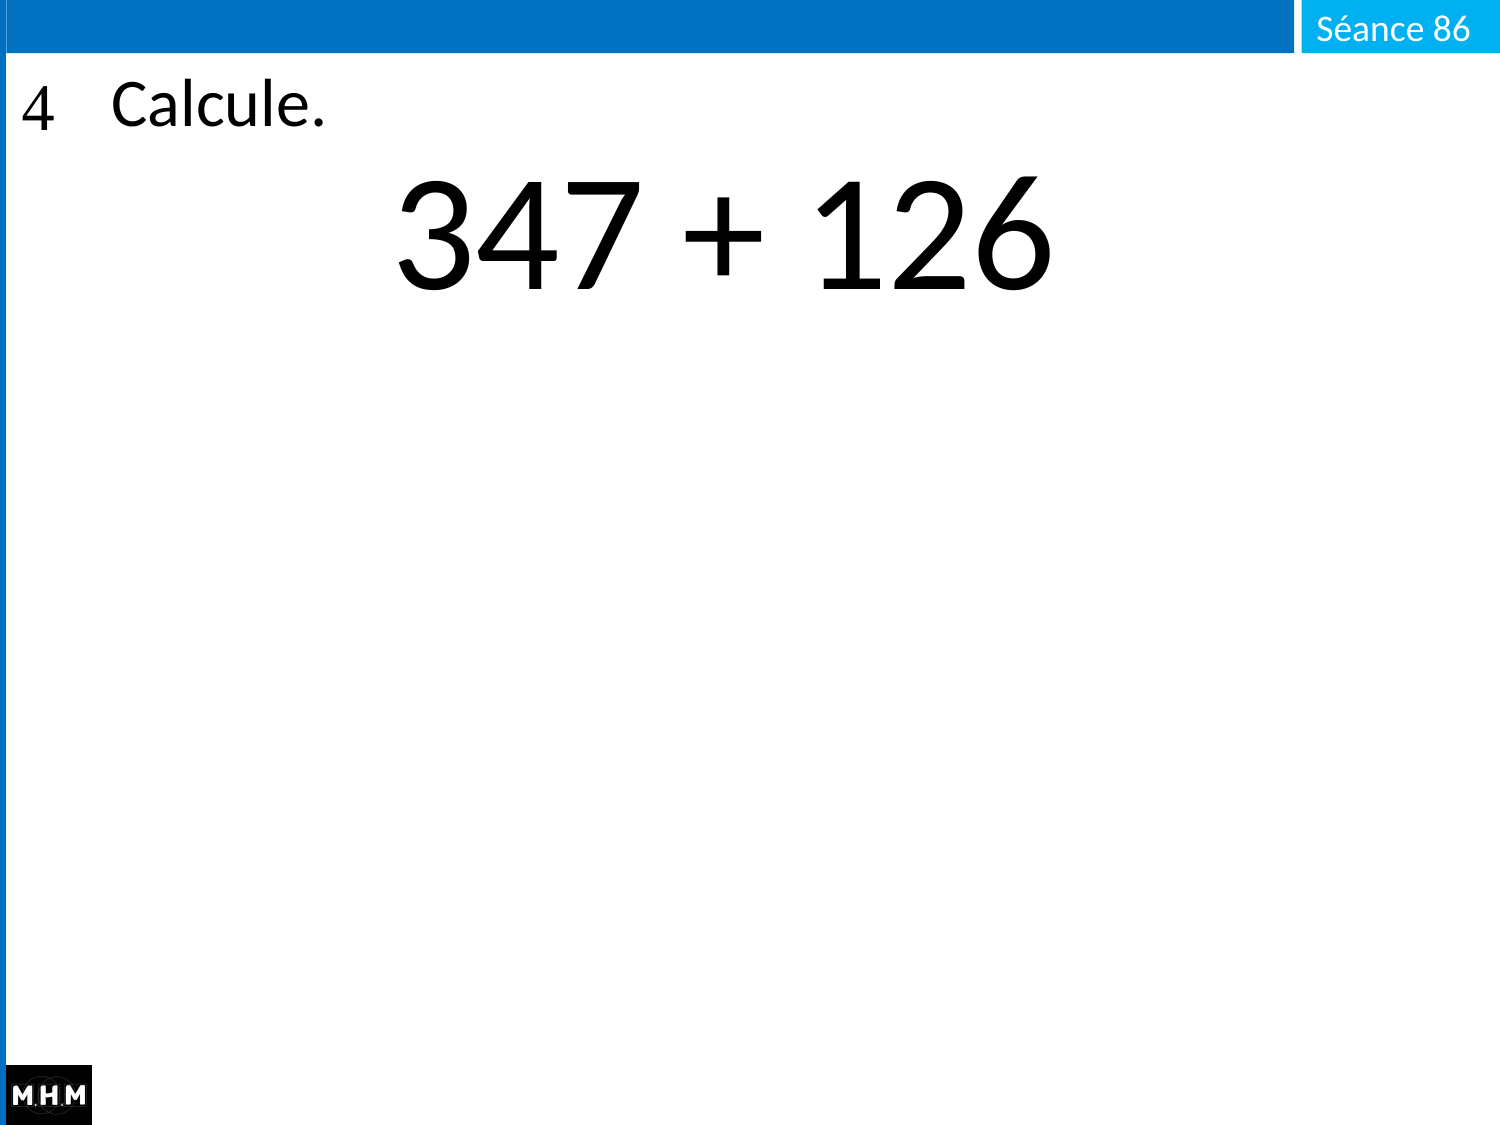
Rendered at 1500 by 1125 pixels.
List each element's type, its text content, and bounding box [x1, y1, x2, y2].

picture [6, 1065, 92, 1125]
title Calcule. [96, 60, 1391, 150]
text_box 347 + 126 [376, 115, 1486, 331]
